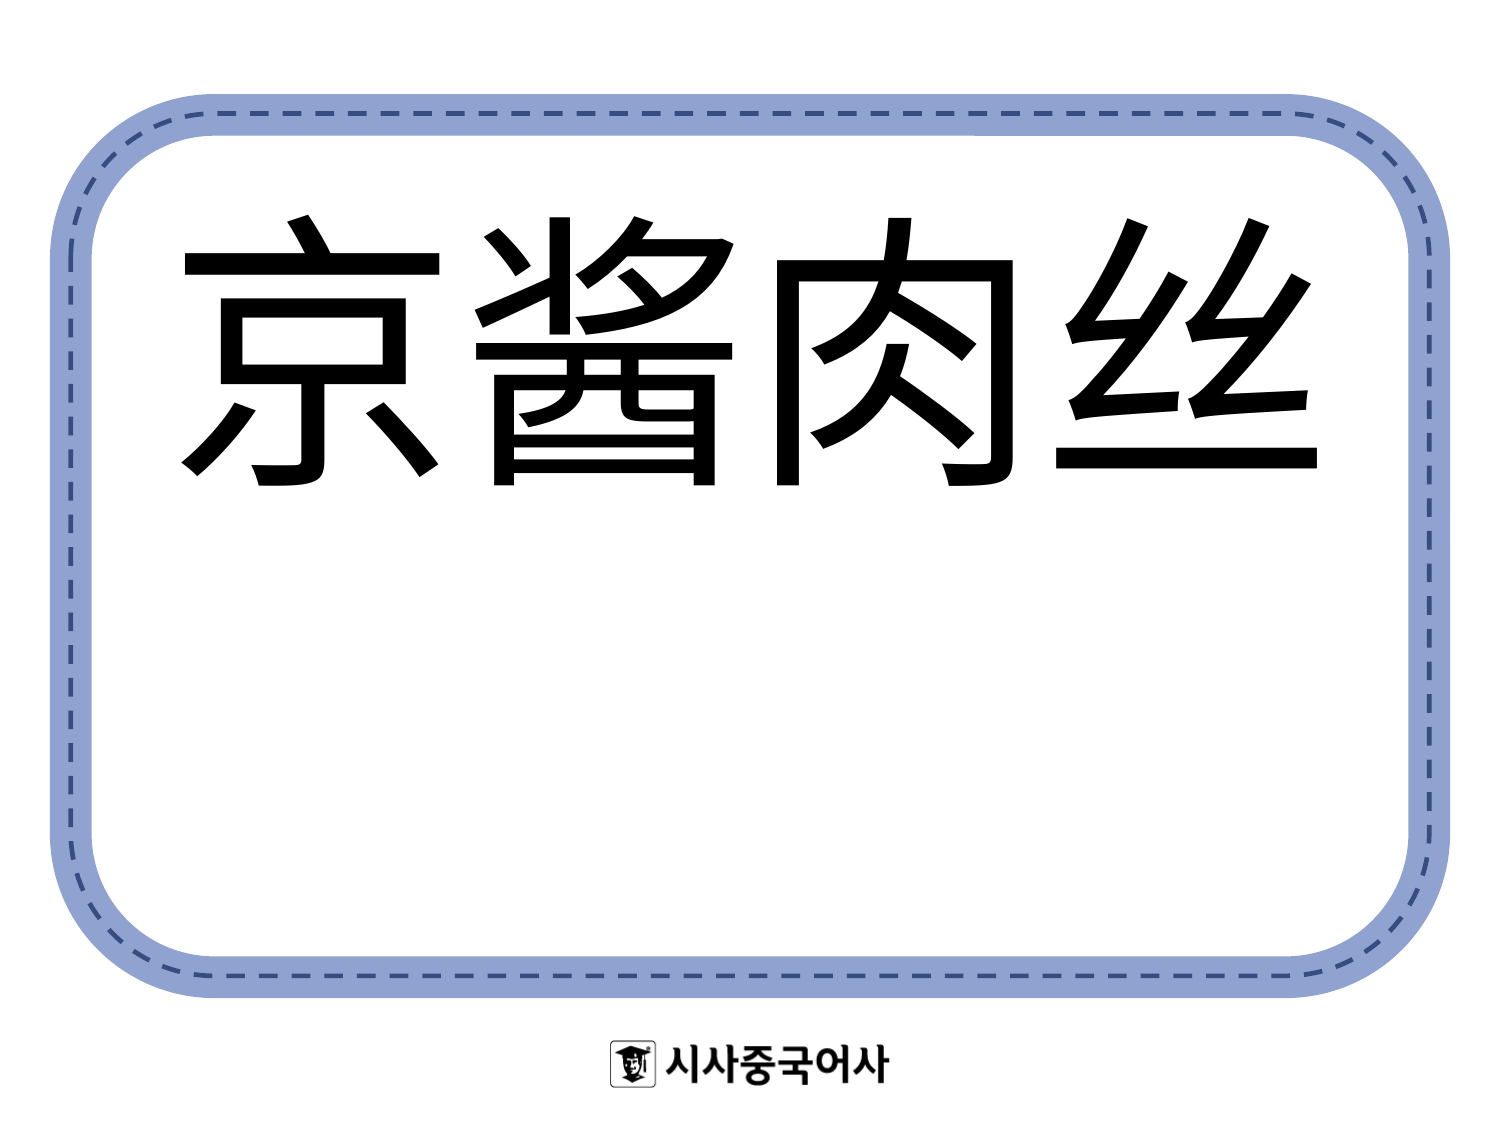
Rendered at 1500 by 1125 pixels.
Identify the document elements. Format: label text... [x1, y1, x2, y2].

text_box 京酱肉丝 [145, 189, 1354, 853]
picture [602, 1034, 898, 1094]
